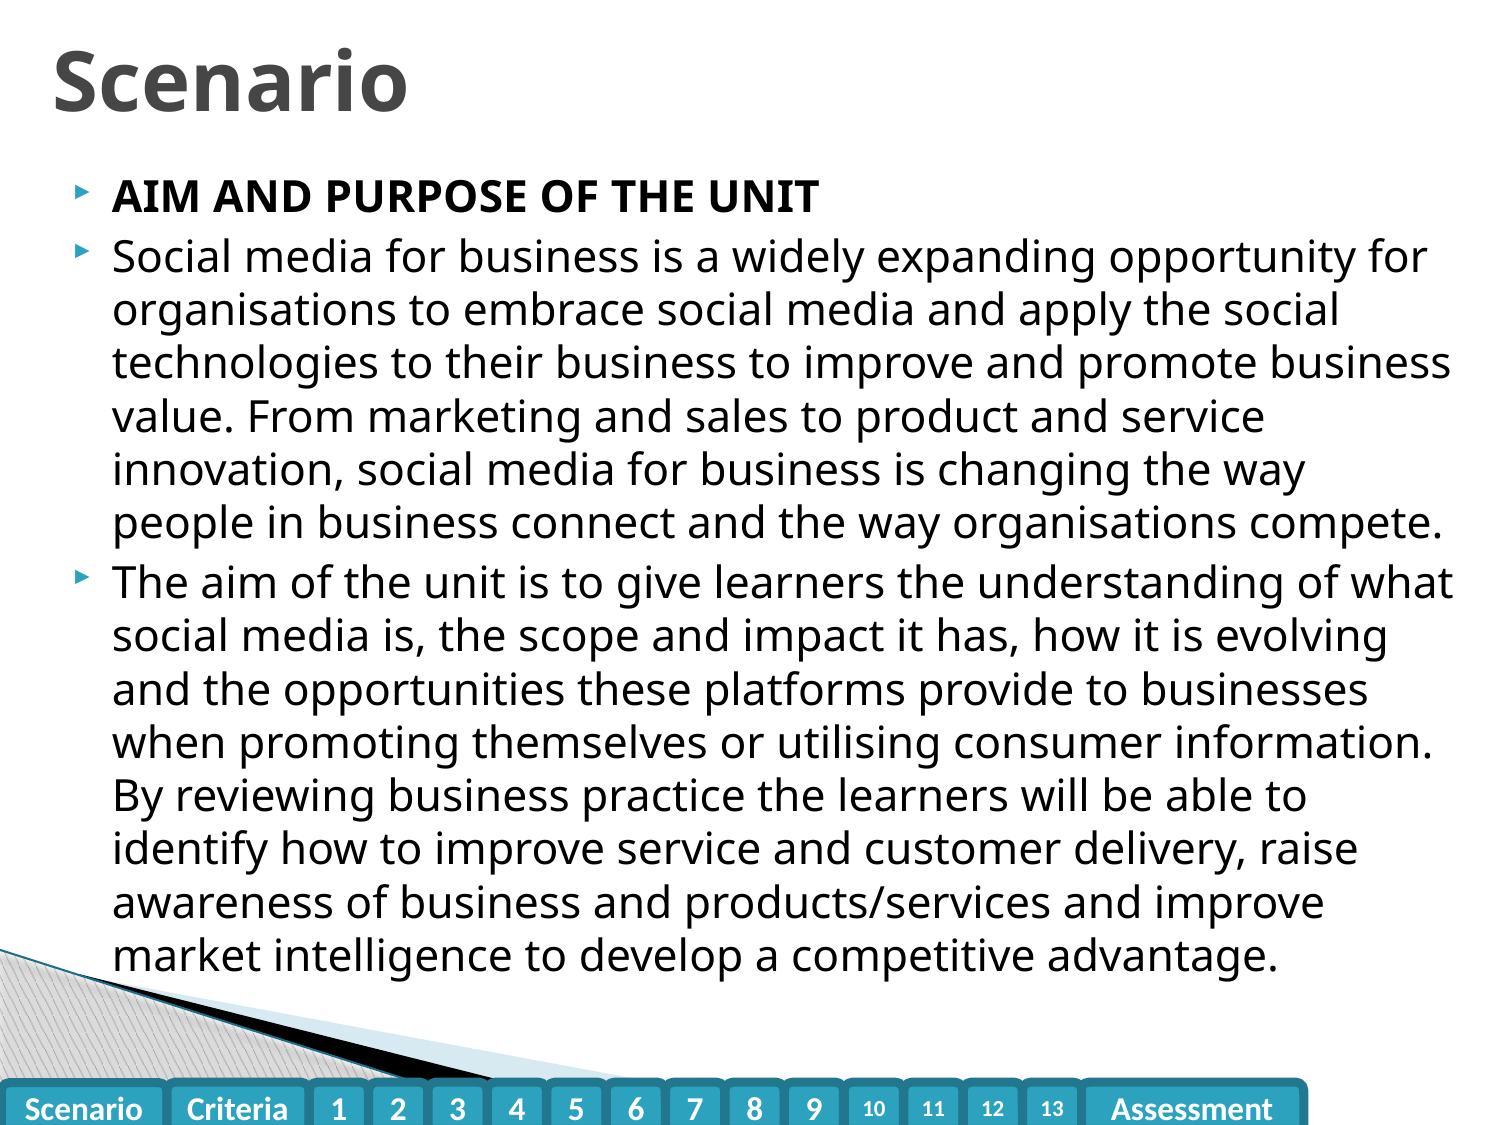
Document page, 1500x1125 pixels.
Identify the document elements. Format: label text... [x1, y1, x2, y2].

title Scenario [37, 19, 1471, 138]
list AIM AND PURPOSE OF THE UNIT Social media for business is a widely expanding opportunity for organisations to embrace social media and apply the social technologies to their business to improve and promote business value. From marketing and sales to product and service innovation, social media for business is changing the way people in business connect and the way organisations compete. The aim of the unit is to give learners the understanding of what social media is, the scope and impact it has, how it is evolving and the opportunities these platforms provide to businesses when promoting themselves or utilising consumer information. By reviewing business practice the learners will be able to identify how to improve service and customer delivery, raise awareness of business and products/services and improve market intelligence to develop a competitive advantage. [41, 160, 1471, 1024]
